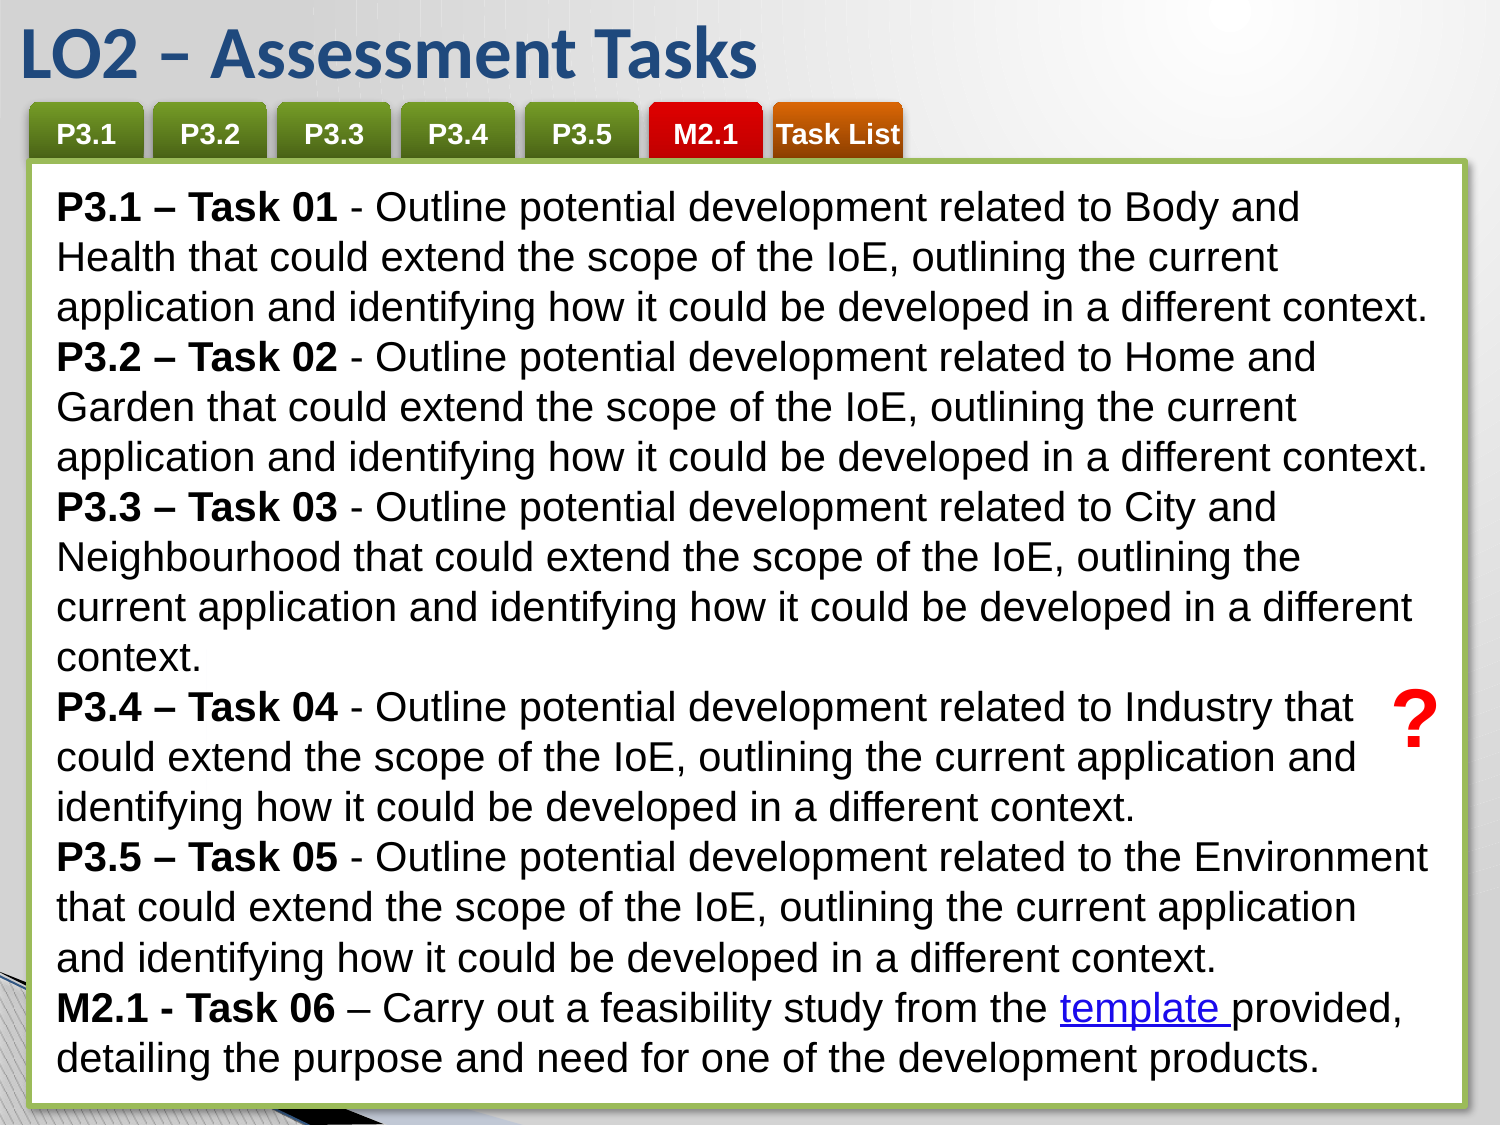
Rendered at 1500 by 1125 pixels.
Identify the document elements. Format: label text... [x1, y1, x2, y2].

text_box P3.1 – Task 01 - Outline potential development related to Body and Health that could extend the scope of the IoE, outlining the current application and identifying how it could be developed in a different context. P3.2 – Task 02 - Outline potential development related to Home and Garden that could extend the scope of the IoE, outlining the current application and identifying how it could be developed in a different context. P3.3 – Task 03 - Outline potential development related to City and Neighbourhood that could extend the scope of the IoE, outlining the current application and identifying how it could be developed in a different context. P3.4 – Task 04 - Outline potential development related to Industry that could extend the scope of the IoE, outlining the current application and identifying how it could be developed in a different context. P3.5 – Task 05 - Outline potential development related to the Environment that could extend the scope of the IoE, outlining the current application and identifying how it could be developed in a different context. M2.1 - Task 06 – Carry out a feasibility study from the template provided, detailing the purpose and need for one of the development products. [41, 172, 1448, 1088]
text_box LO2 – Assessment Tasks [5, 7, 1459, 90]
text_box ? [1375, 656, 1459, 772]
picture [281, 1114, 303, 1125]
